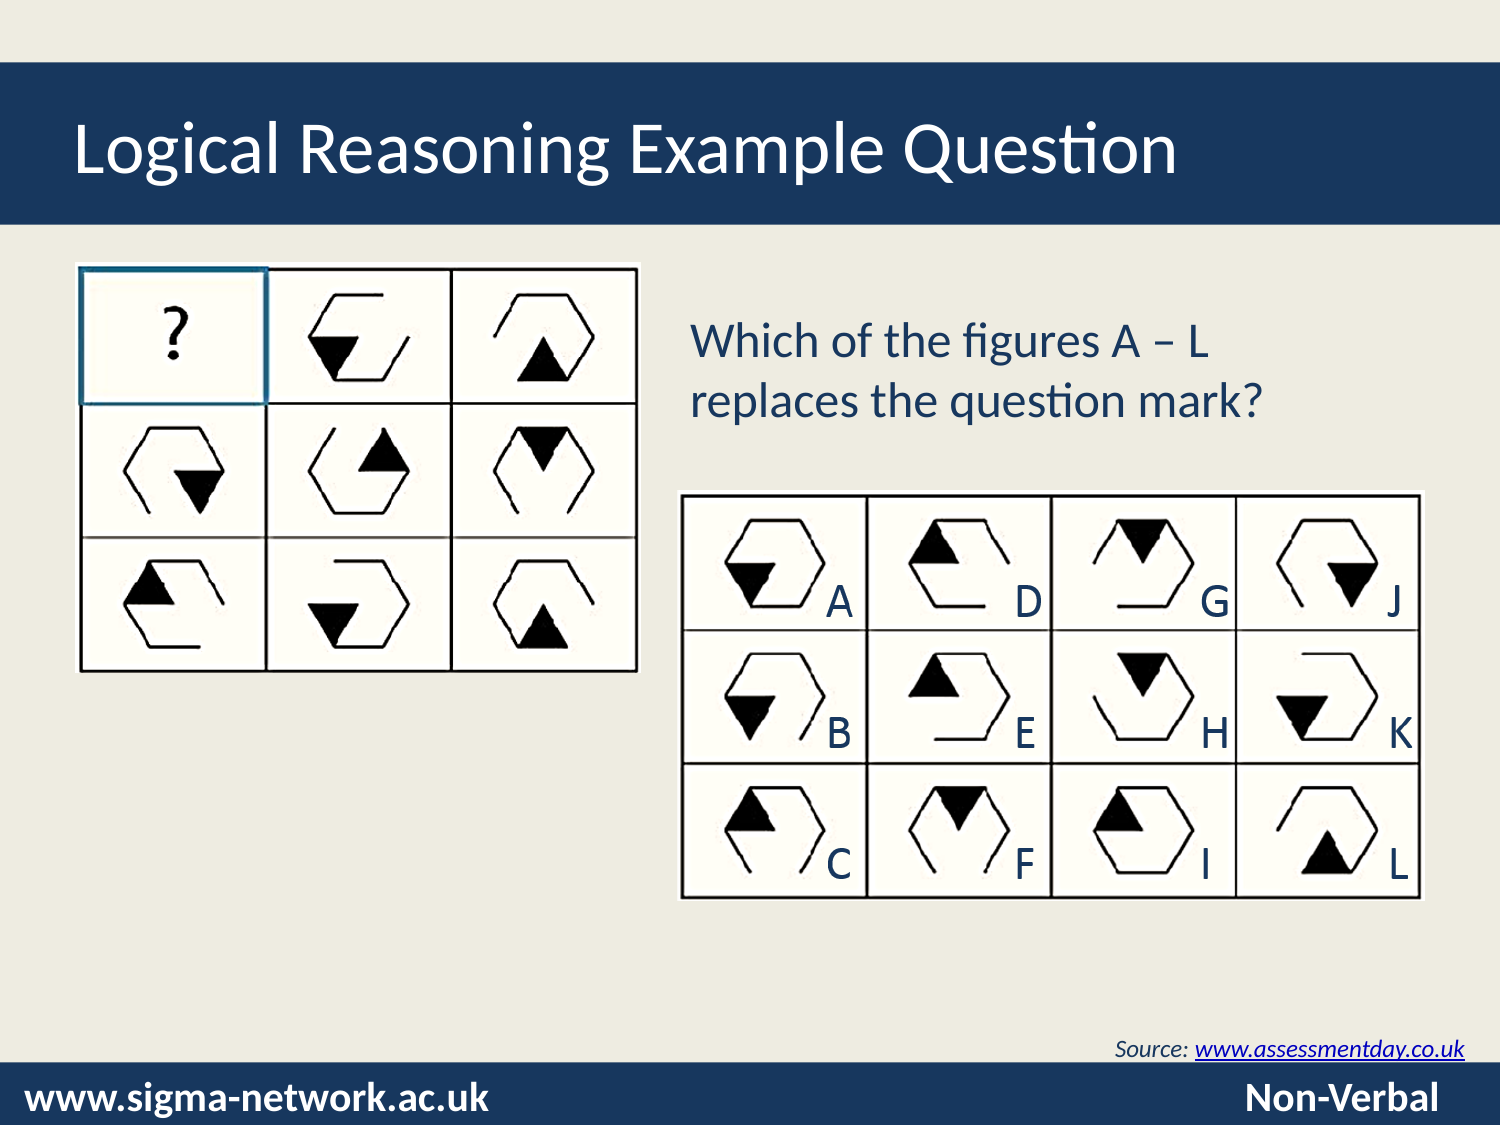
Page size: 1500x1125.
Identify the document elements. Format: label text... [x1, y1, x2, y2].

title Logical Reasoning Example Question [0, 62, 1500, 225]
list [74, 262, 1500, 976]
list Source: www.assessmentday.co.uk [1100, 1025, 1488, 1063]
